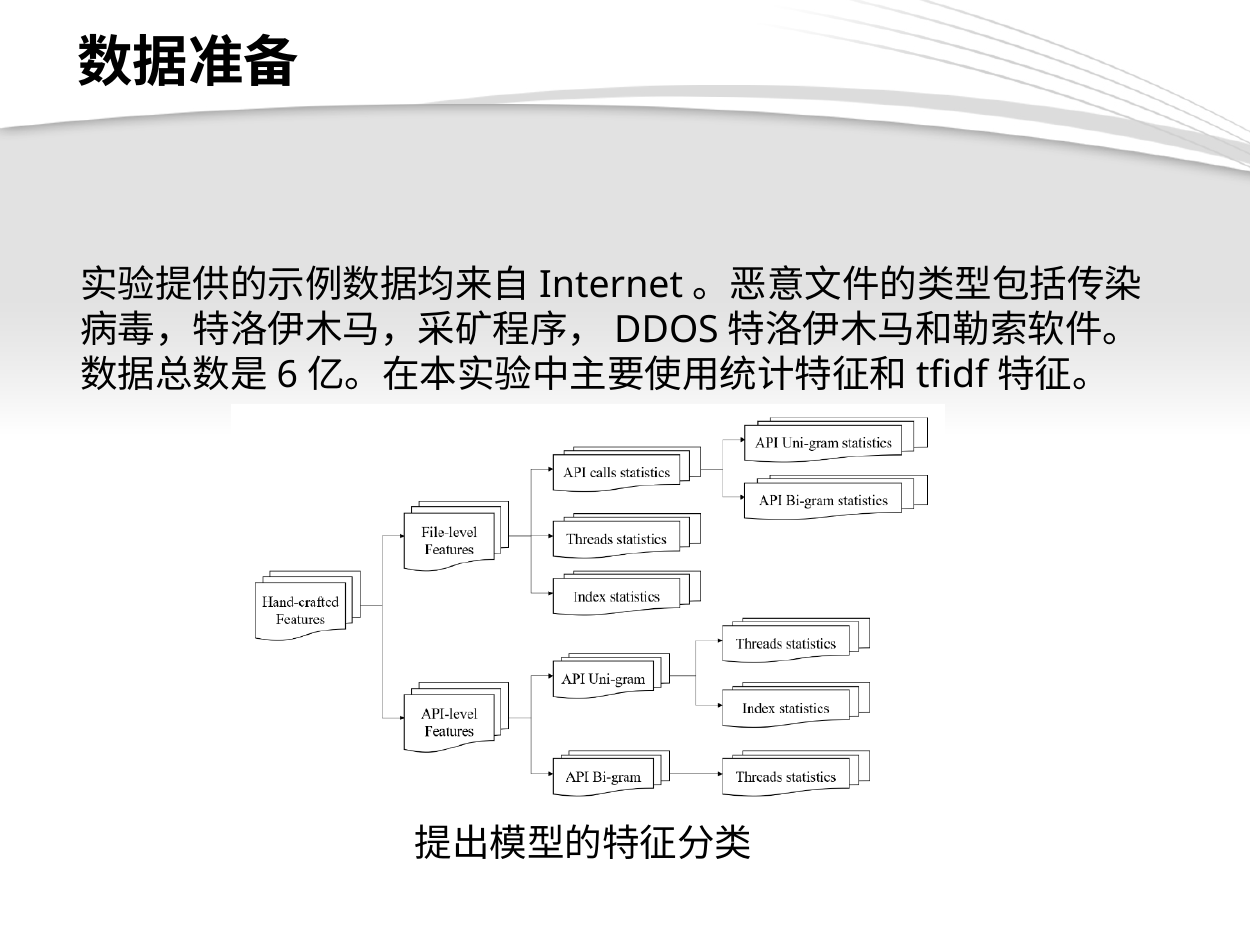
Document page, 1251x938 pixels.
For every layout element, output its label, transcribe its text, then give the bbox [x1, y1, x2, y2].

picture [0, 0, 1250, 938]
title 数据准备 [62, 0, 1188, 119]
text_box 提出模型的特征分类 [399, 819, 851, 917]
text_box 实验提供的示例数据均来自Internet。恶意文件的类型包括传染病毒，特洛伊木马，采矿程序，DDOS特洛伊木马和勒索软件。数据总数是6亿。在本实验中主要使用统计特征和tfidf特征。 [65, 252, 1192, 403]
